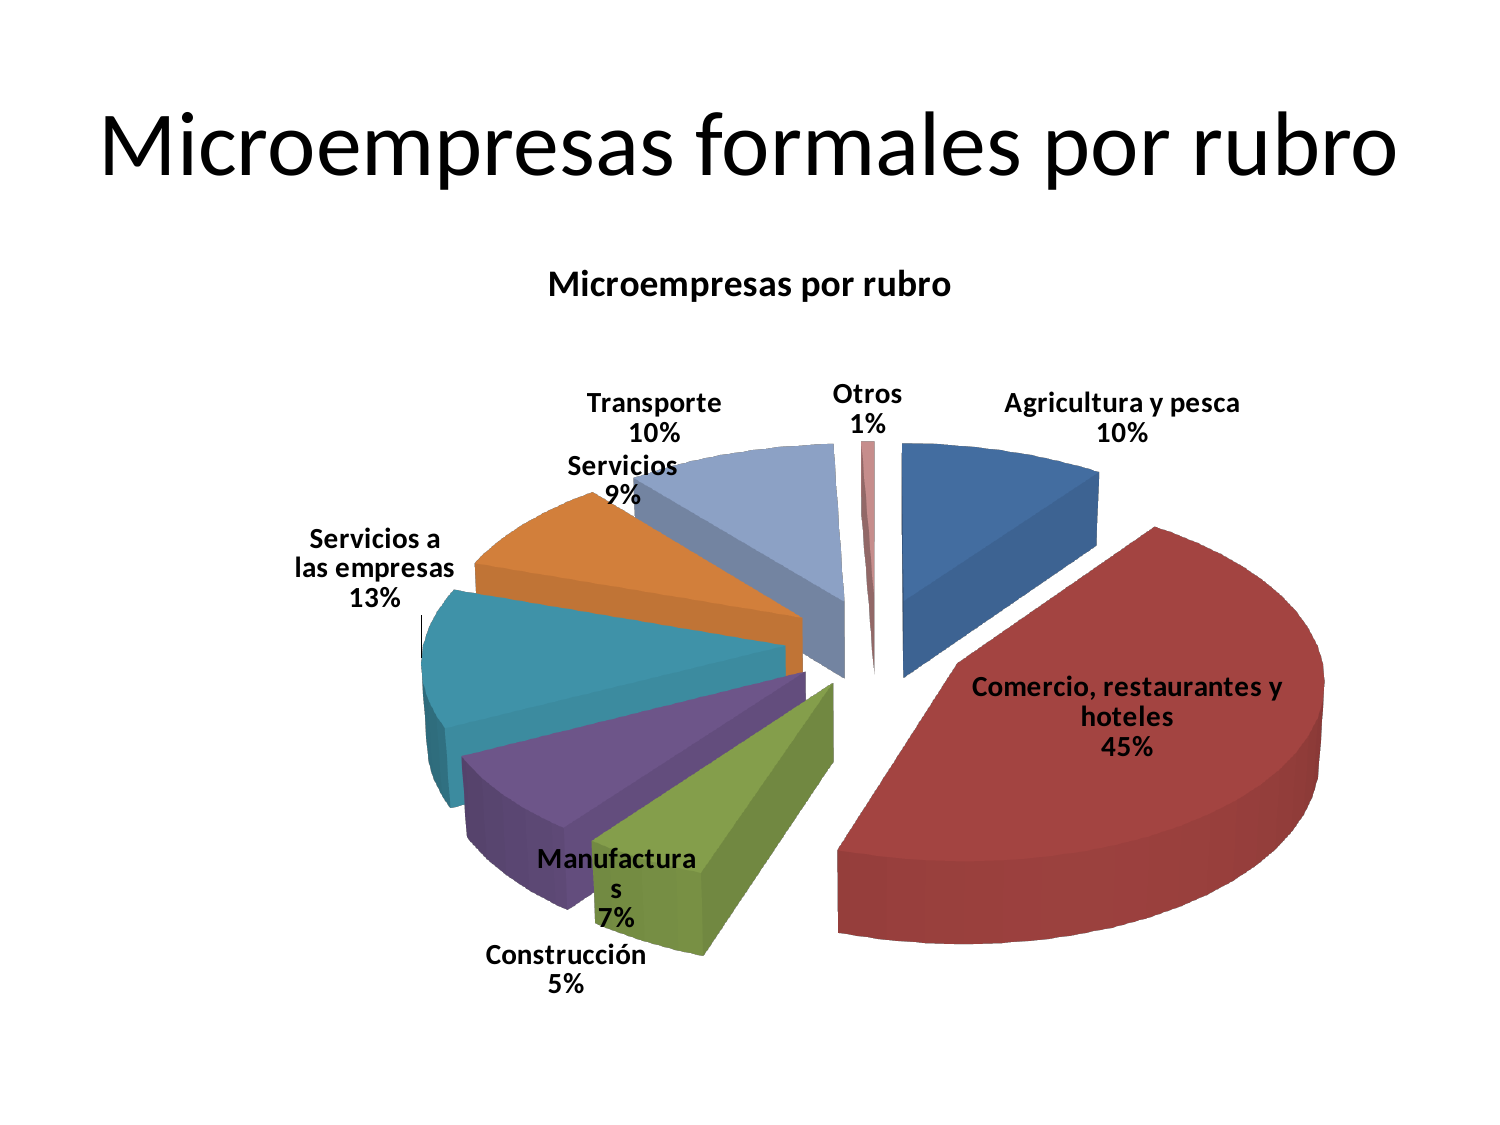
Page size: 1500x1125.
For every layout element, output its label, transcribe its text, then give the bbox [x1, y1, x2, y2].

title Microempresas formales por rubro [75, 45, 1425, 231]
chart [74, 232, 1426, 1080]
